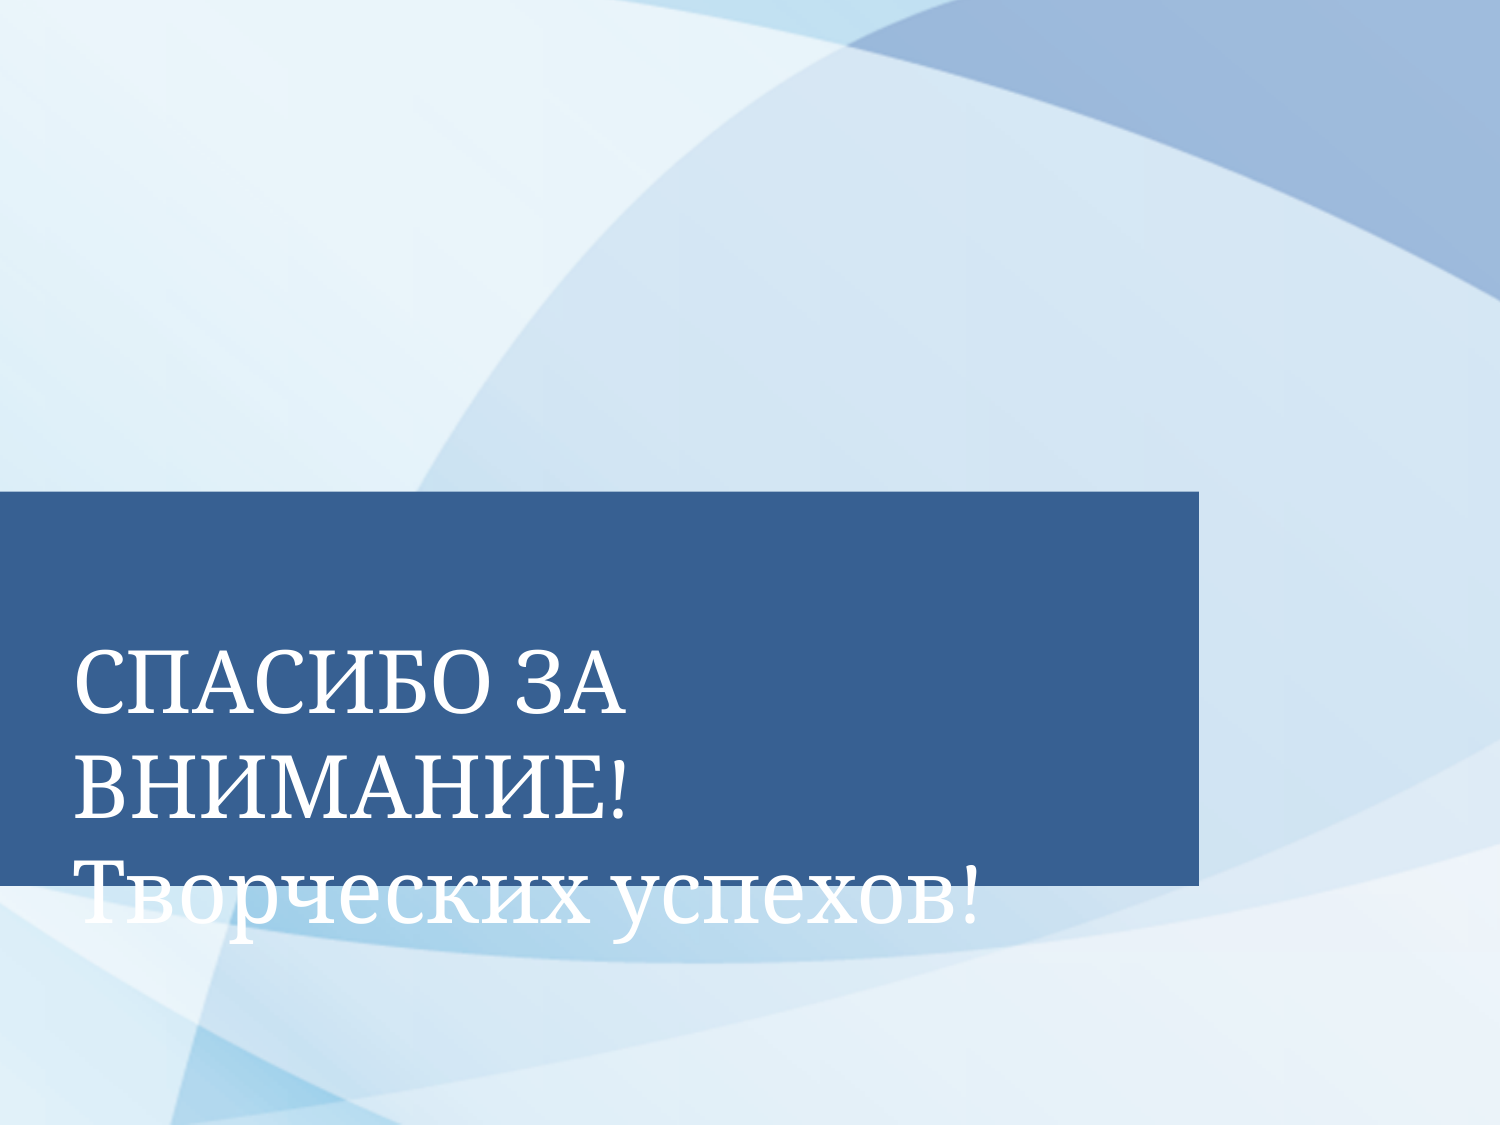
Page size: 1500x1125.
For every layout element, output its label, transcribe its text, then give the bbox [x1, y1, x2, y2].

text_box СПАСИБО ЗА ВНИМАНИЕ! Творческих успехов! [57, 618, 1136, 949]
text_box [0, 490, 1201, 888]
picture [0, 0, 1500, 1125]
